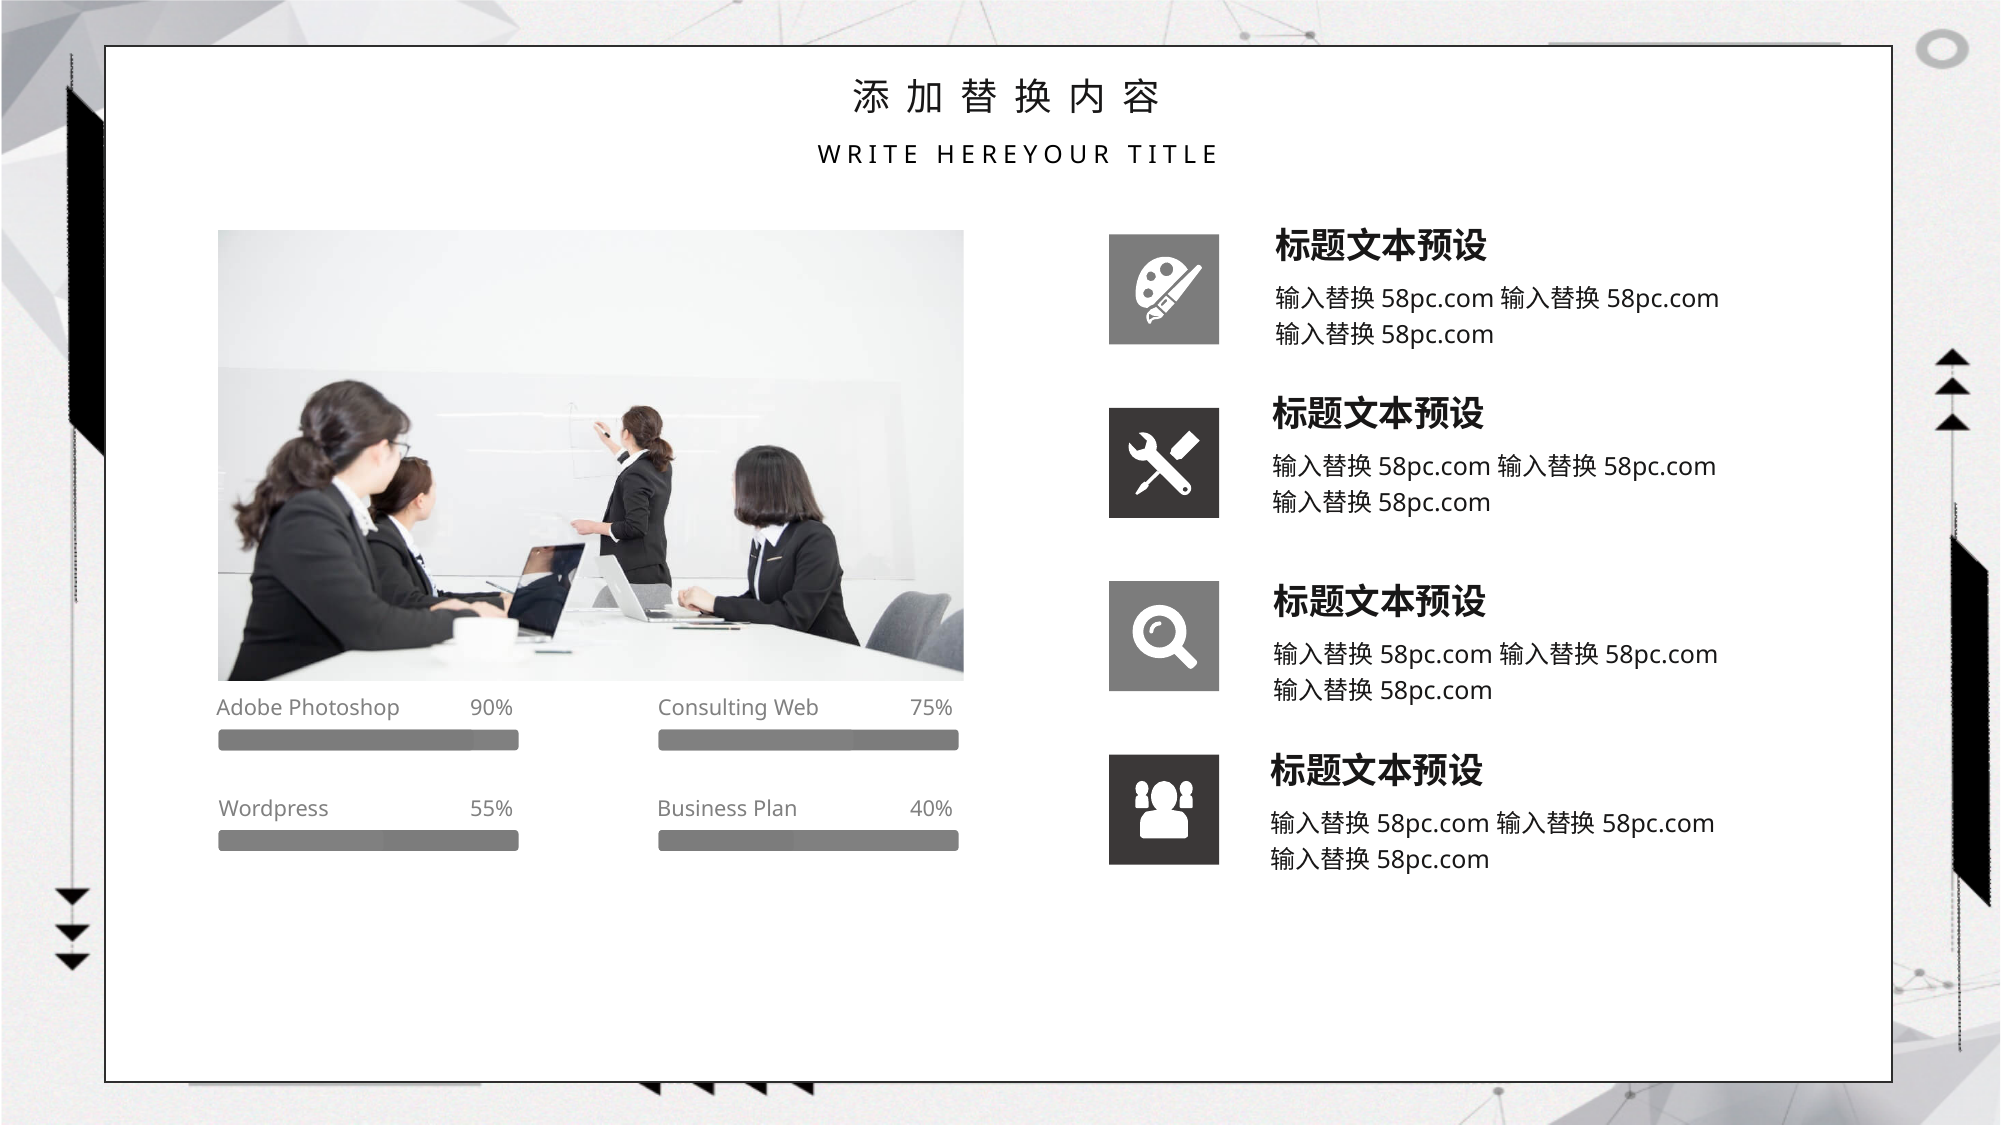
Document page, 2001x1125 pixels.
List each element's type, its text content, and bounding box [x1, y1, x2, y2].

text_box 输入替换58pc.com输入替换58pc.com输入替换58pc.com [1257, 437, 1754, 530]
text_box 40% [895, 786, 968, 828]
text_box Consulting Web [643, 686, 835, 728]
text_box 标题文本预设 [1258, 571, 1620, 629]
text_box [472, 728, 520, 752]
text_box 75% [895, 686, 968, 728]
text_box 55% [455, 786, 528, 828]
text_box [657, 829, 795, 853]
text_box [852, 728, 960, 752]
text_box 标题文本预设 [1260, 215, 1621, 273]
text_box [657, 728, 855, 752]
text_box Adobe Photoshop [201, 686, 416, 728]
text_box [383, 829, 520, 852]
text_box 输入替换58pc.com输入替换58pc.com输入替换58pc.com [1255, 793, 1753, 886]
text_box [217, 728, 475, 752]
text_box 标题文本预设 [1255, 740, 1617, 798]
text_box [217, 829, 385, 853]
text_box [1109, 754, 1220, 865]
text_box [217, 229, 965, 681]
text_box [1109, 581, 1220, 692]
text_box 标题文本预设 [1257, 383, 1618, 442]
text_box 90% [455, 686, 528, 728]
text_box 输入替换58pc.com输入替换58pc.com输入替换58pc.com [1260, 268, 1757, 361]
text_box 输入替换58pc.com输入替换58pc.com输入替换58pc.com [1258, 625, 1756, 717]
text_box Business Plan [642, 786, 813, 828]
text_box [1109, 234, 1220, 345]
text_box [1109, 407, 1220, 518]
text_box [793, 829, 960, 852]
text_box Wordpress [204, 786, 344, 828]
picture [0, 0, 2001, 1125]
